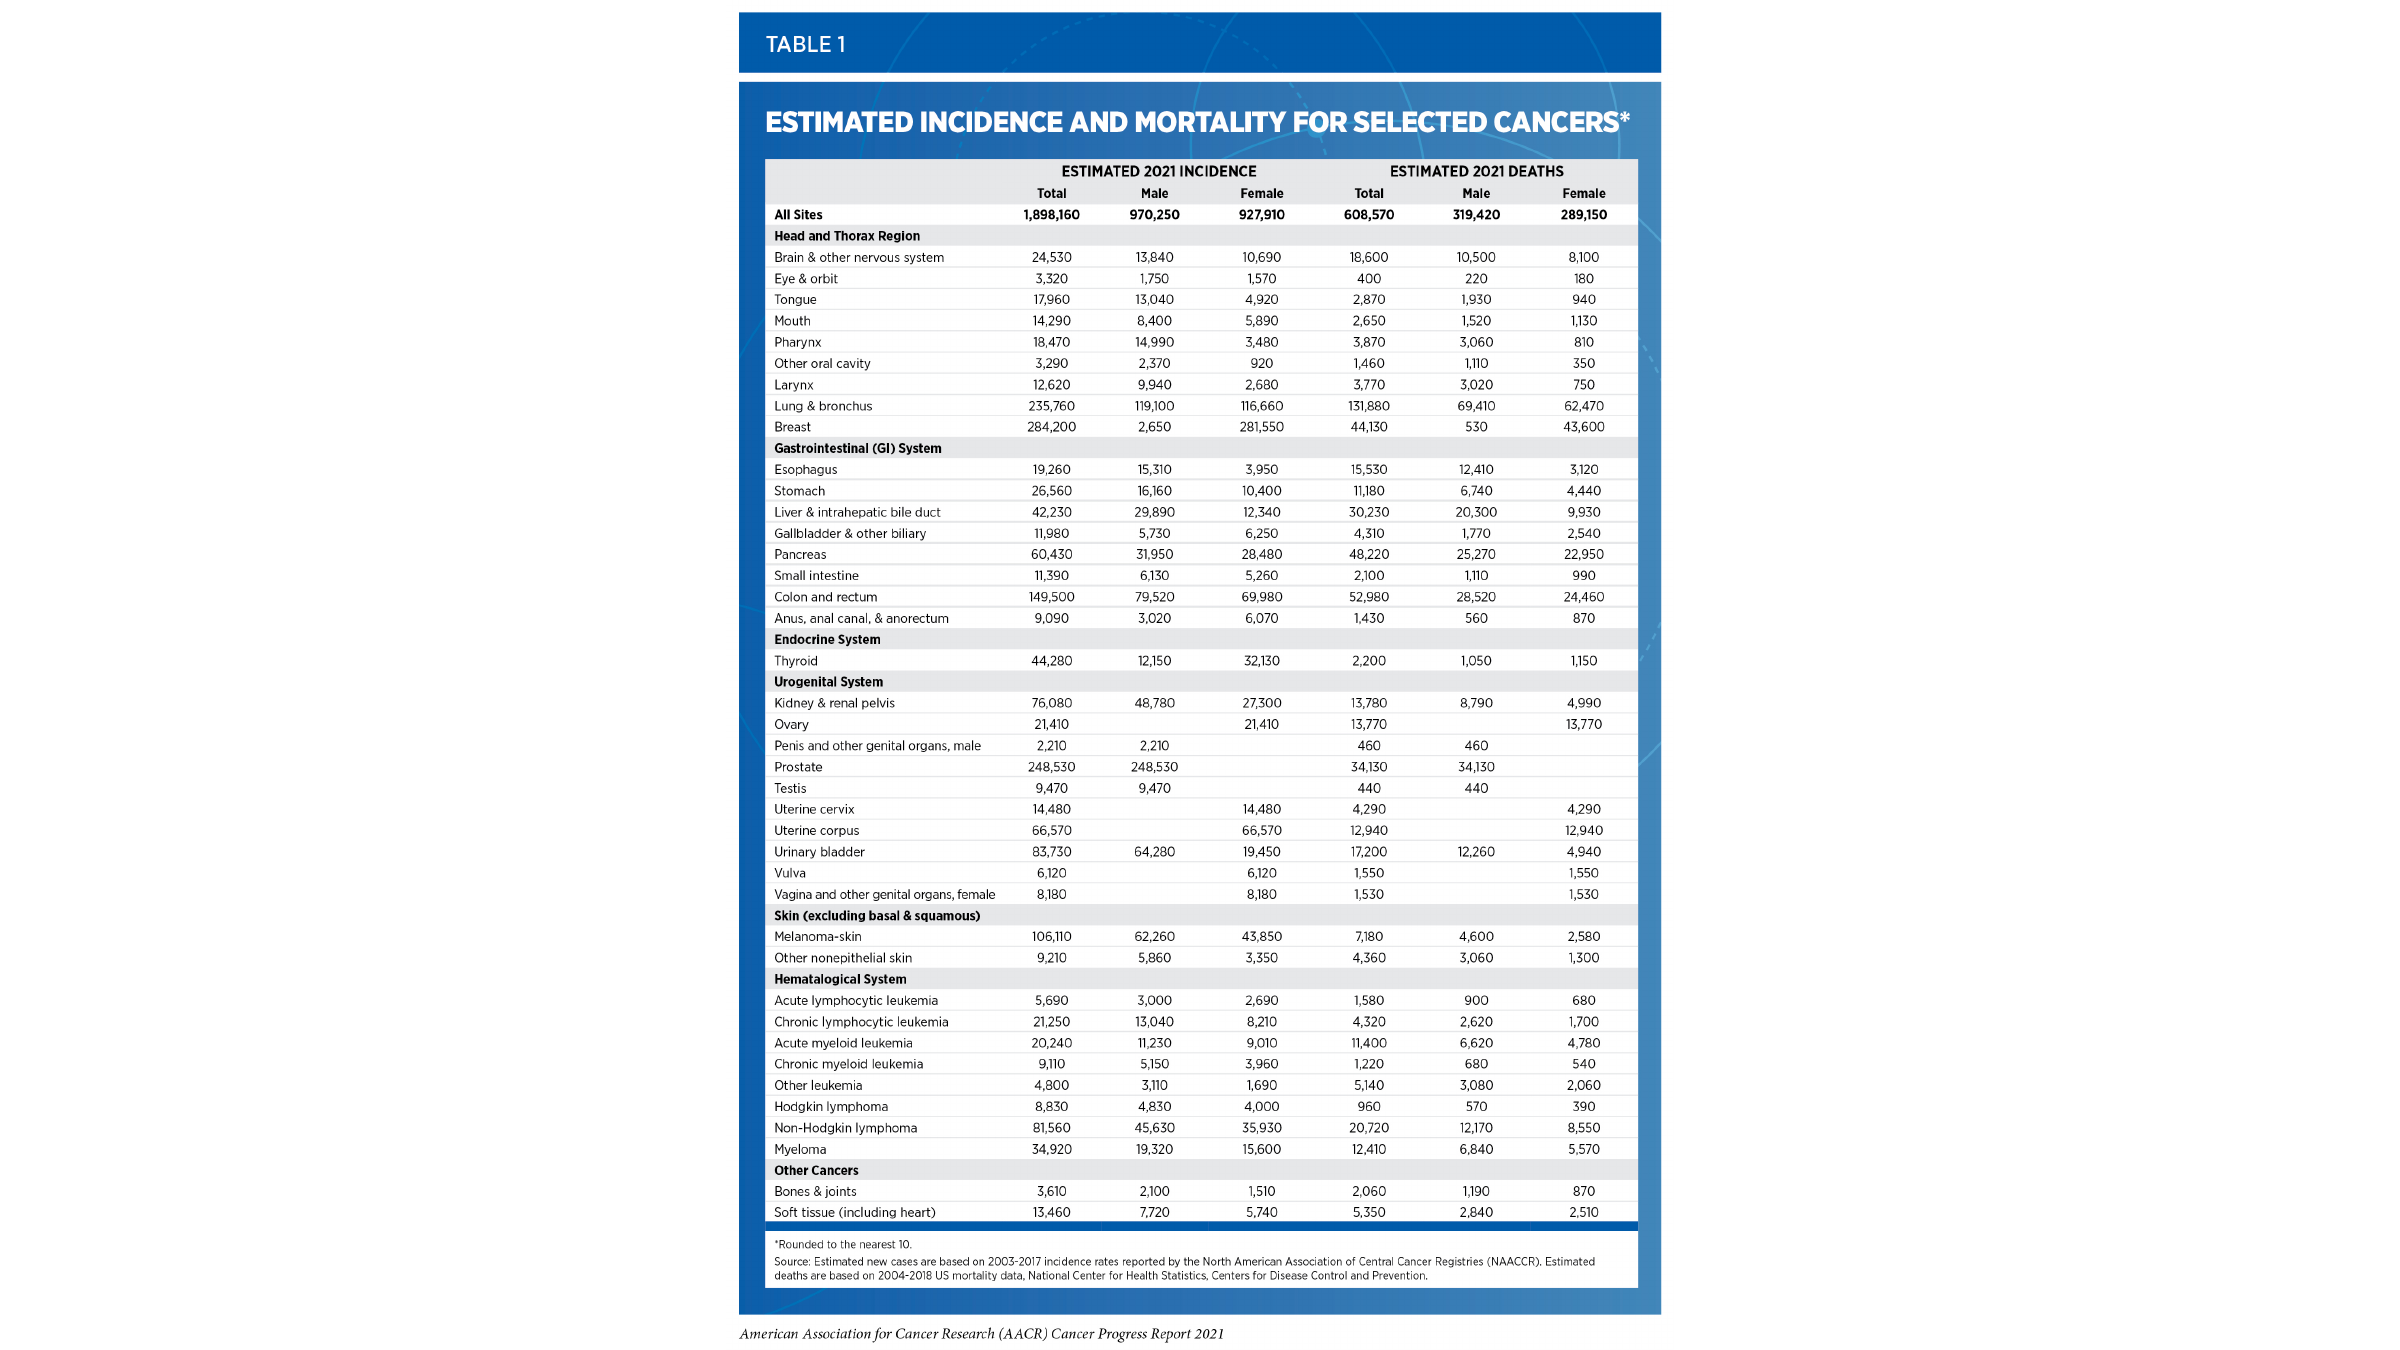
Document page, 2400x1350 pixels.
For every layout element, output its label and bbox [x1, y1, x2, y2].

picture [726, 0, 1674, 1350]
